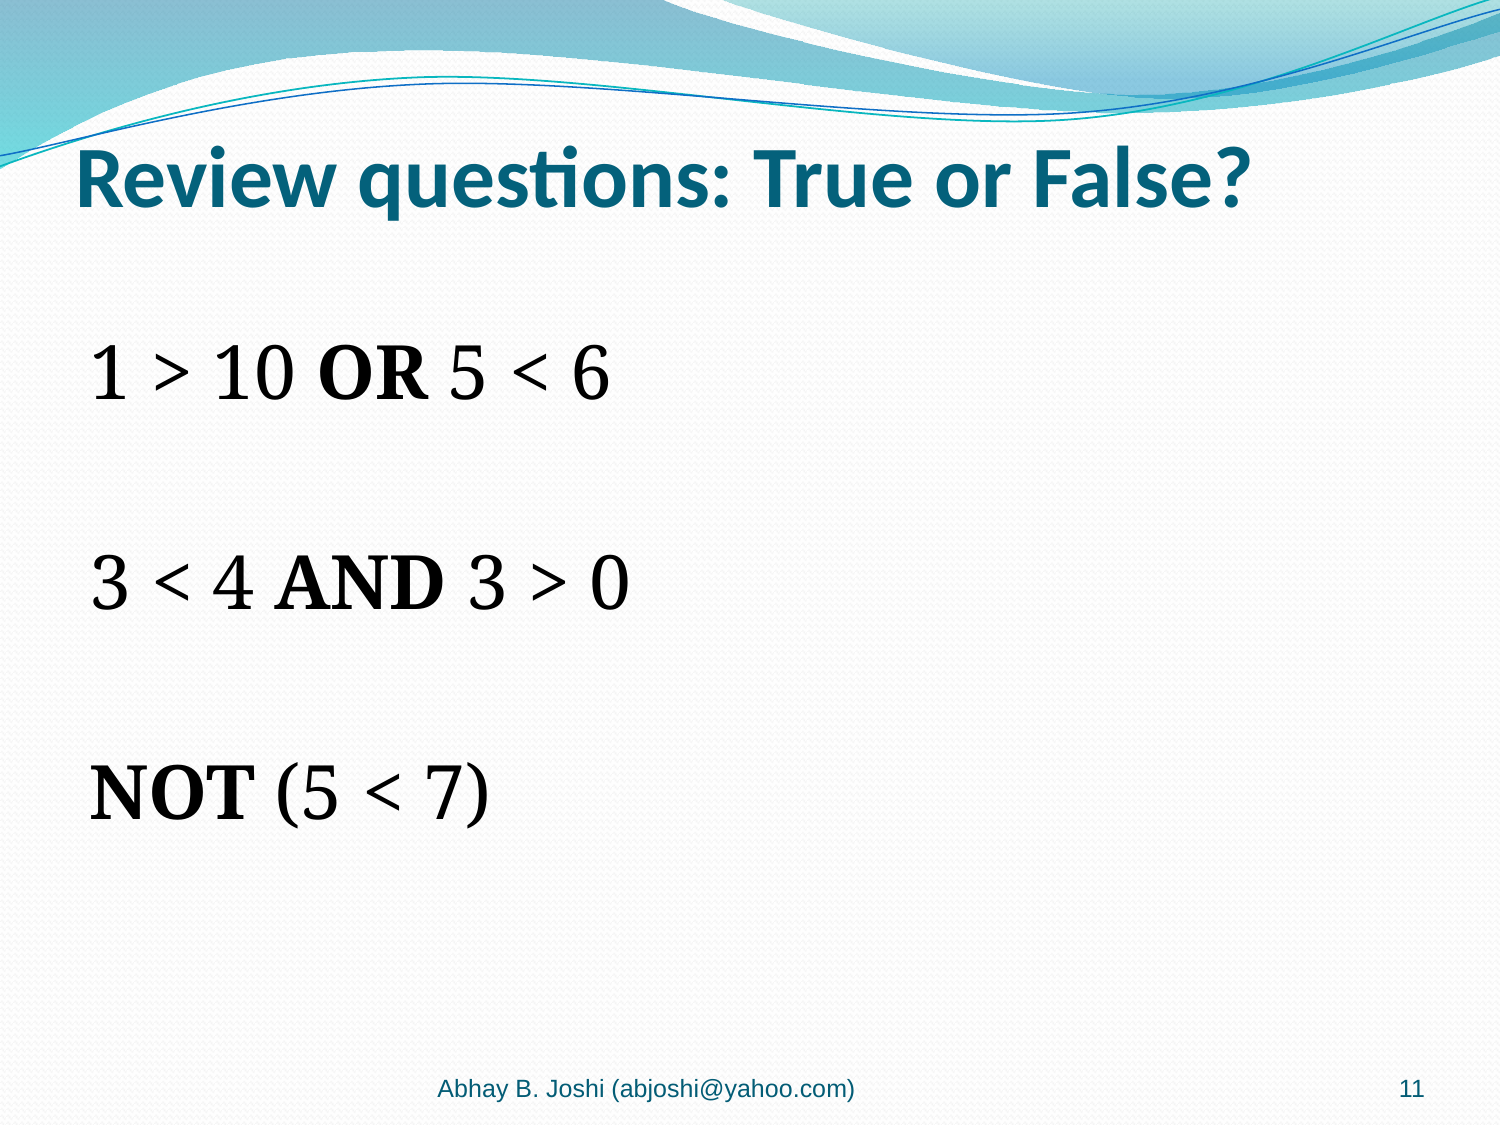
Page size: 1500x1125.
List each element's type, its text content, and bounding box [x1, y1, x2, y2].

slide_number 11 [1299, 1042, 1425, 1103]
footer Abhay B. Joshi (abjoshi@yahoo.com) [437, 1042, 988, 1103]
title Review questions: True or False? [75, 37, 1425, 225]
list 1 > 10 OR 5 < 6 3 < 4 AND 3 > 0 NOT (5 < 7) [75, 317, 1425, 1038]
